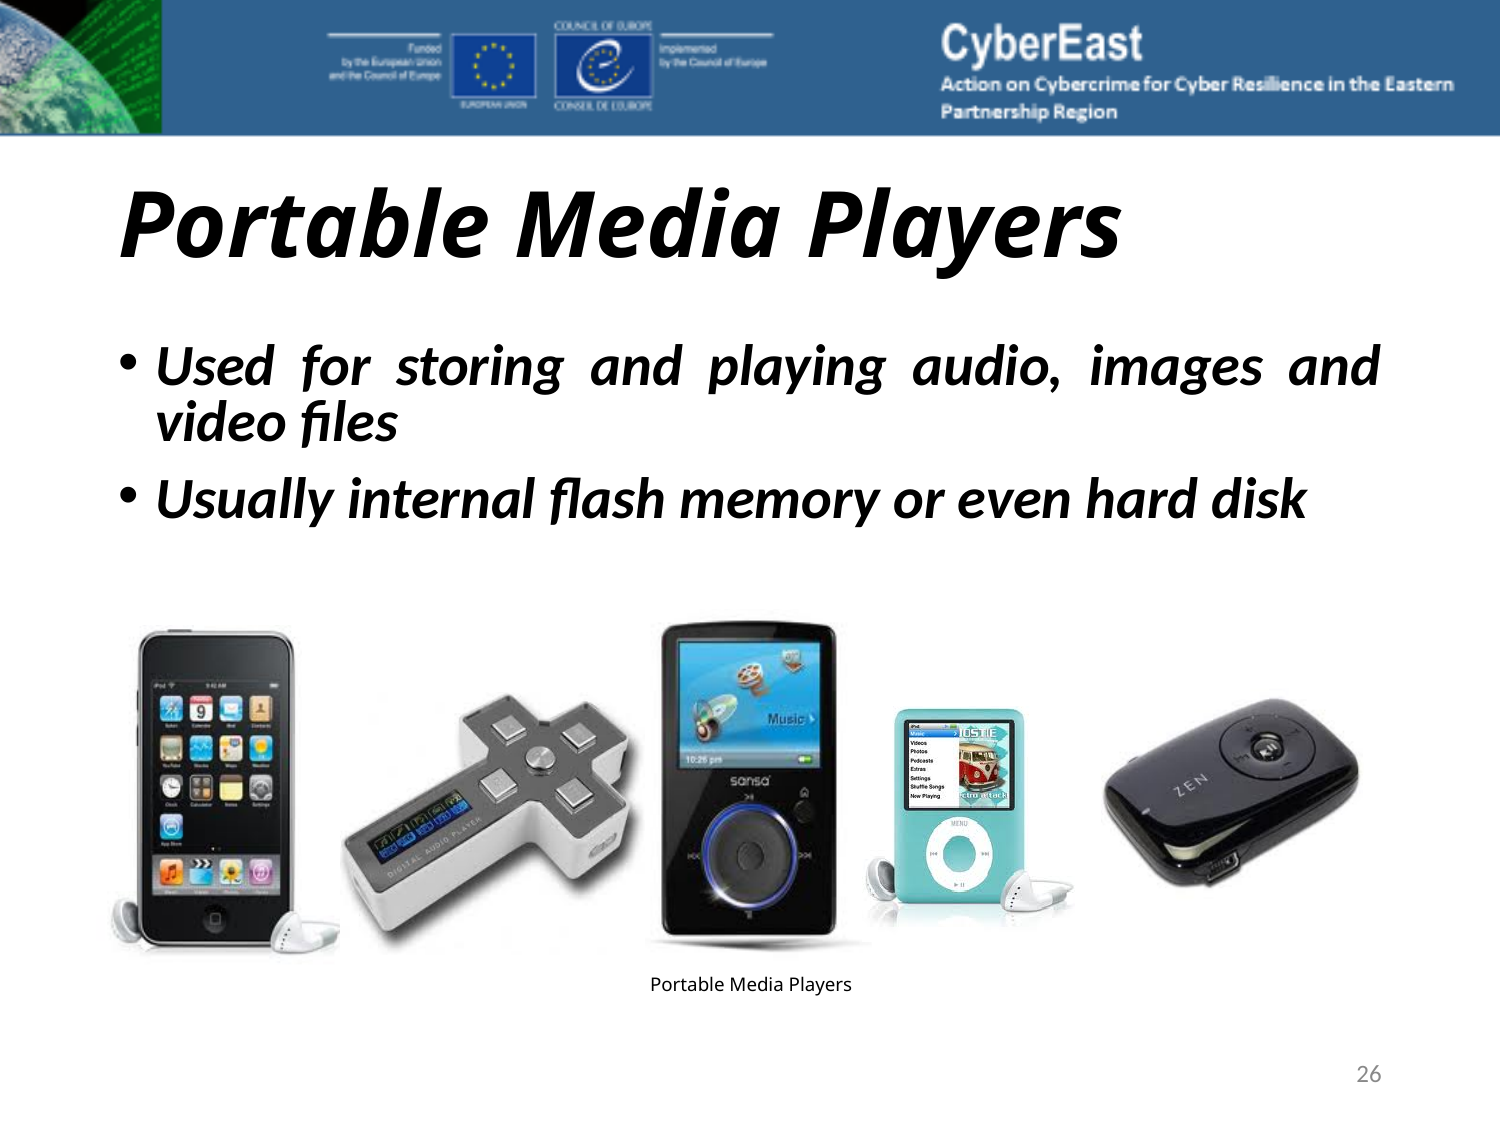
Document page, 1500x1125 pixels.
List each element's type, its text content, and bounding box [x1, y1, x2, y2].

list Used for storing and playing audio, images and video files Usually internal flash memory or even hard disk [103, 333, 1397, 1047]
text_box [74, 609, 1364, 1026]
picture [0, 0, 1500, 1125]
title Portable Media Players [103, 119, 1397, 333]
slide_number 26 [1059, 1047, 1397, 1103]
